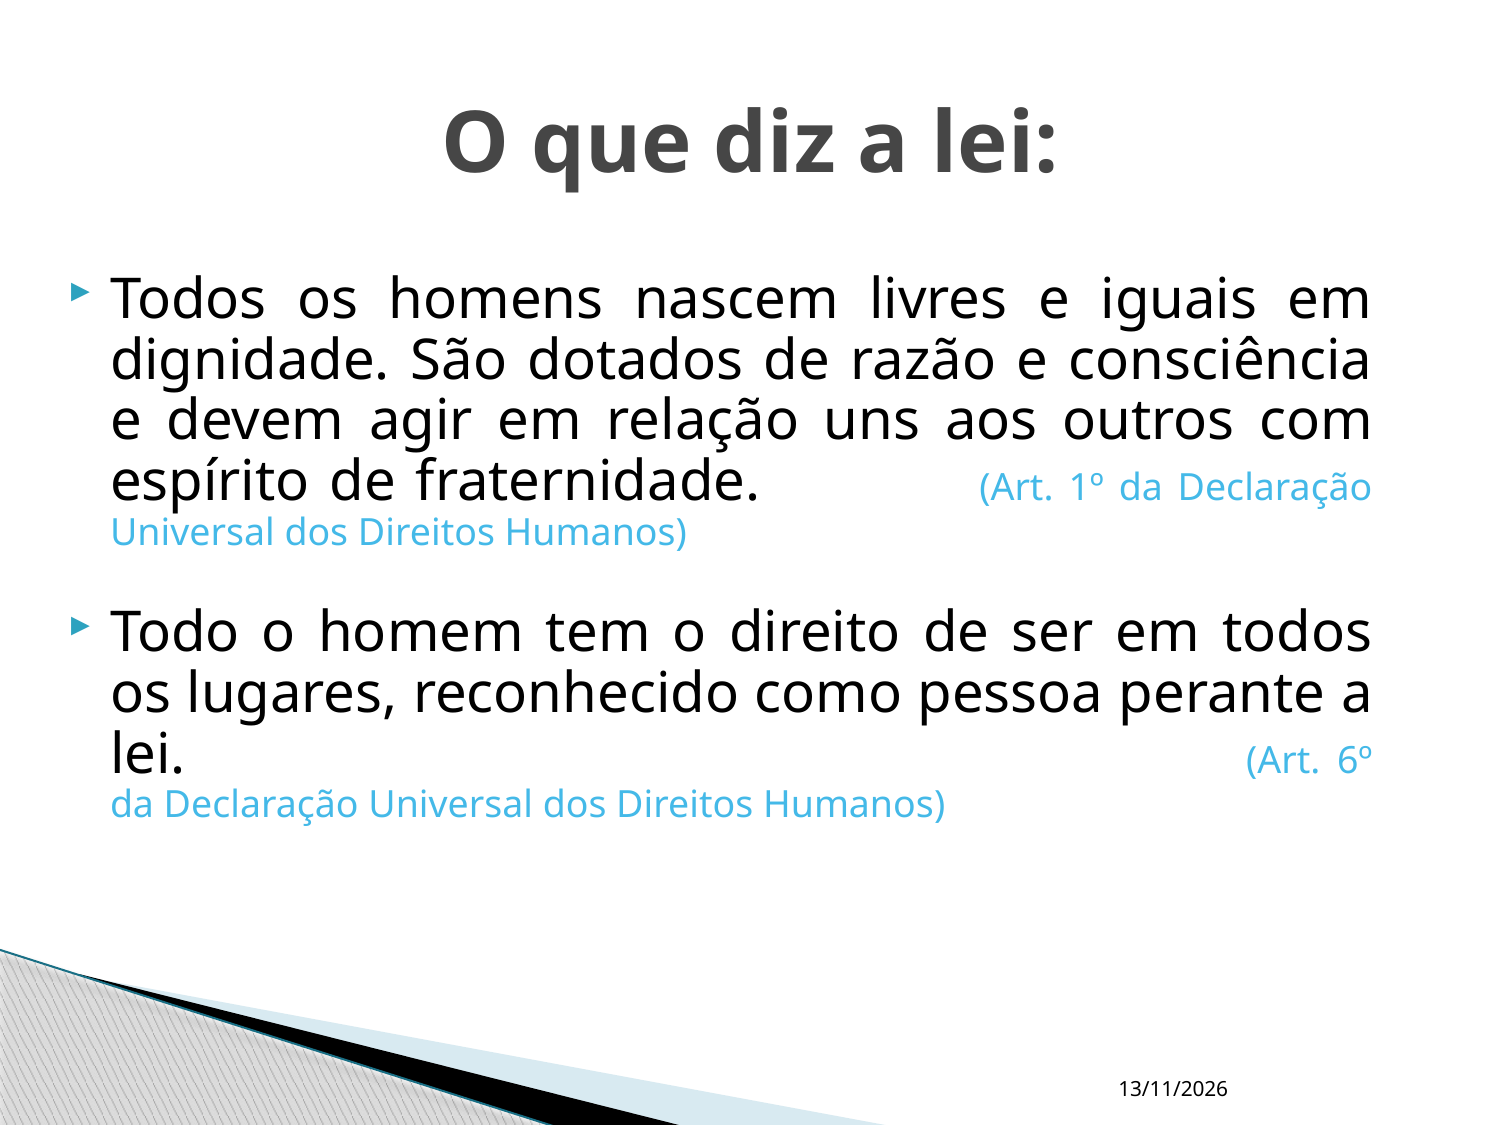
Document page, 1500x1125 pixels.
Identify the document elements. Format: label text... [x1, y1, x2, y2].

list Todos os homens nascem livres e iguais em dignidade. São dotados de razão e consciência e devem agir em relação uns aos outros com espírito de fraternidade. (Art. 1º da Declaração Universal dos Direitos Humanos) Todo o homem tem o direito de ser em todos os lugares, reconhecido como pessoa perante a lei. (Art. 6º da Declaração Universal dos Direitos Humanos) [35, 262, 1388, 950]
title O que diz a lei: [75, 45, 1425, 233]
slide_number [1103, 1051, 1419, 1112]
